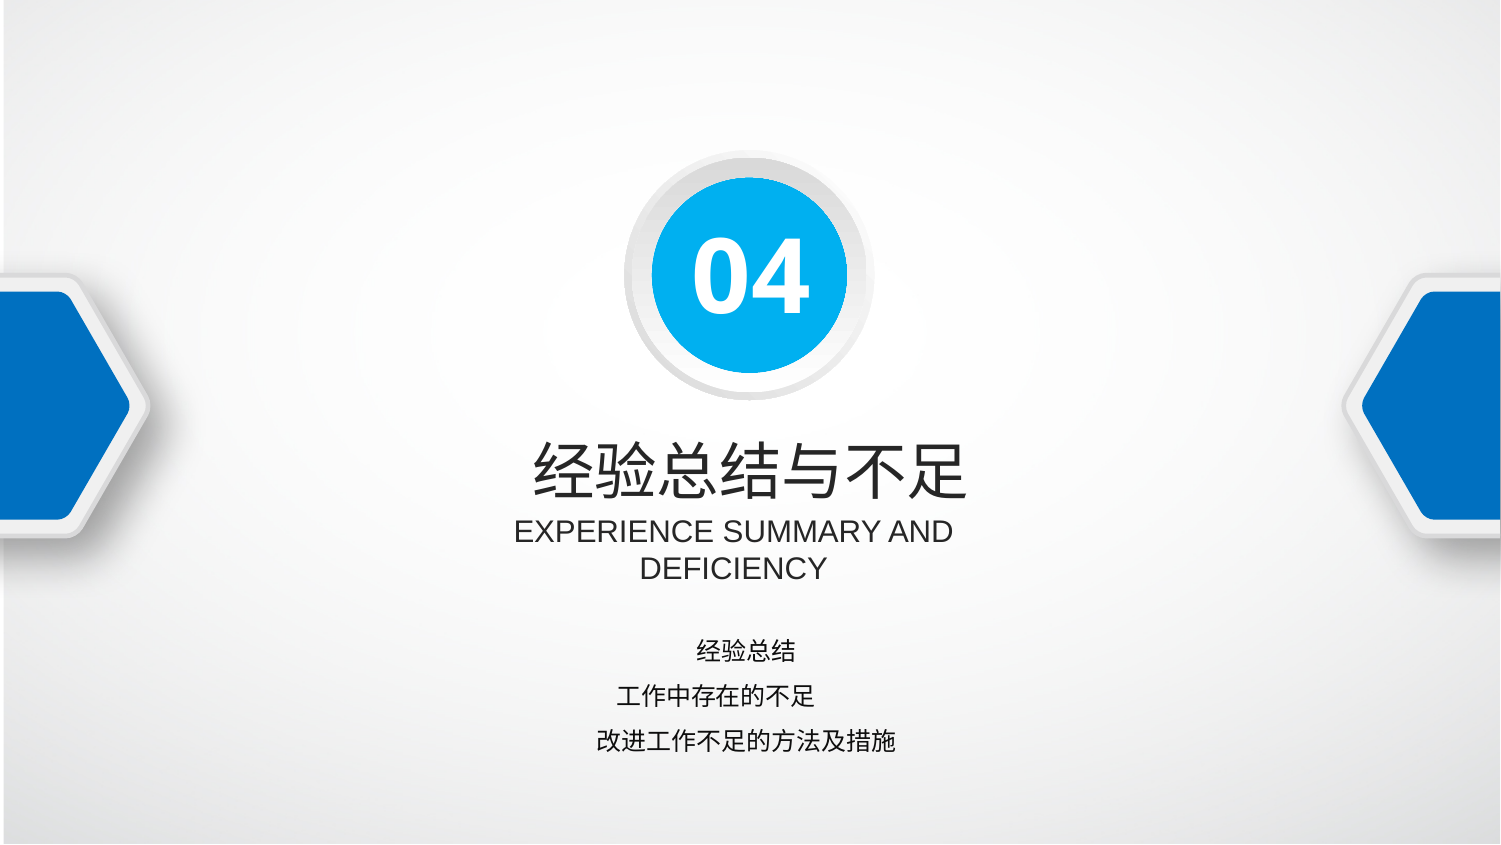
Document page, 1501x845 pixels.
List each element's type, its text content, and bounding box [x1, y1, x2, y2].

text_box 经验总结与不足 [503, 421, 999, 517]
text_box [1342, 274, 1501, 537]
text_box 经验总结 工作中存在的不足 改进工作不足的方法及措施 [500, 613, 993, 763]
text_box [619, 150, 883, 401]
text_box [0, 274, 150, 537]
picture [3, 0, 1501, 844]
text_box EXPERIENCE SUMMARY AND DEFICIENCY [502, 485, 966, 611]
